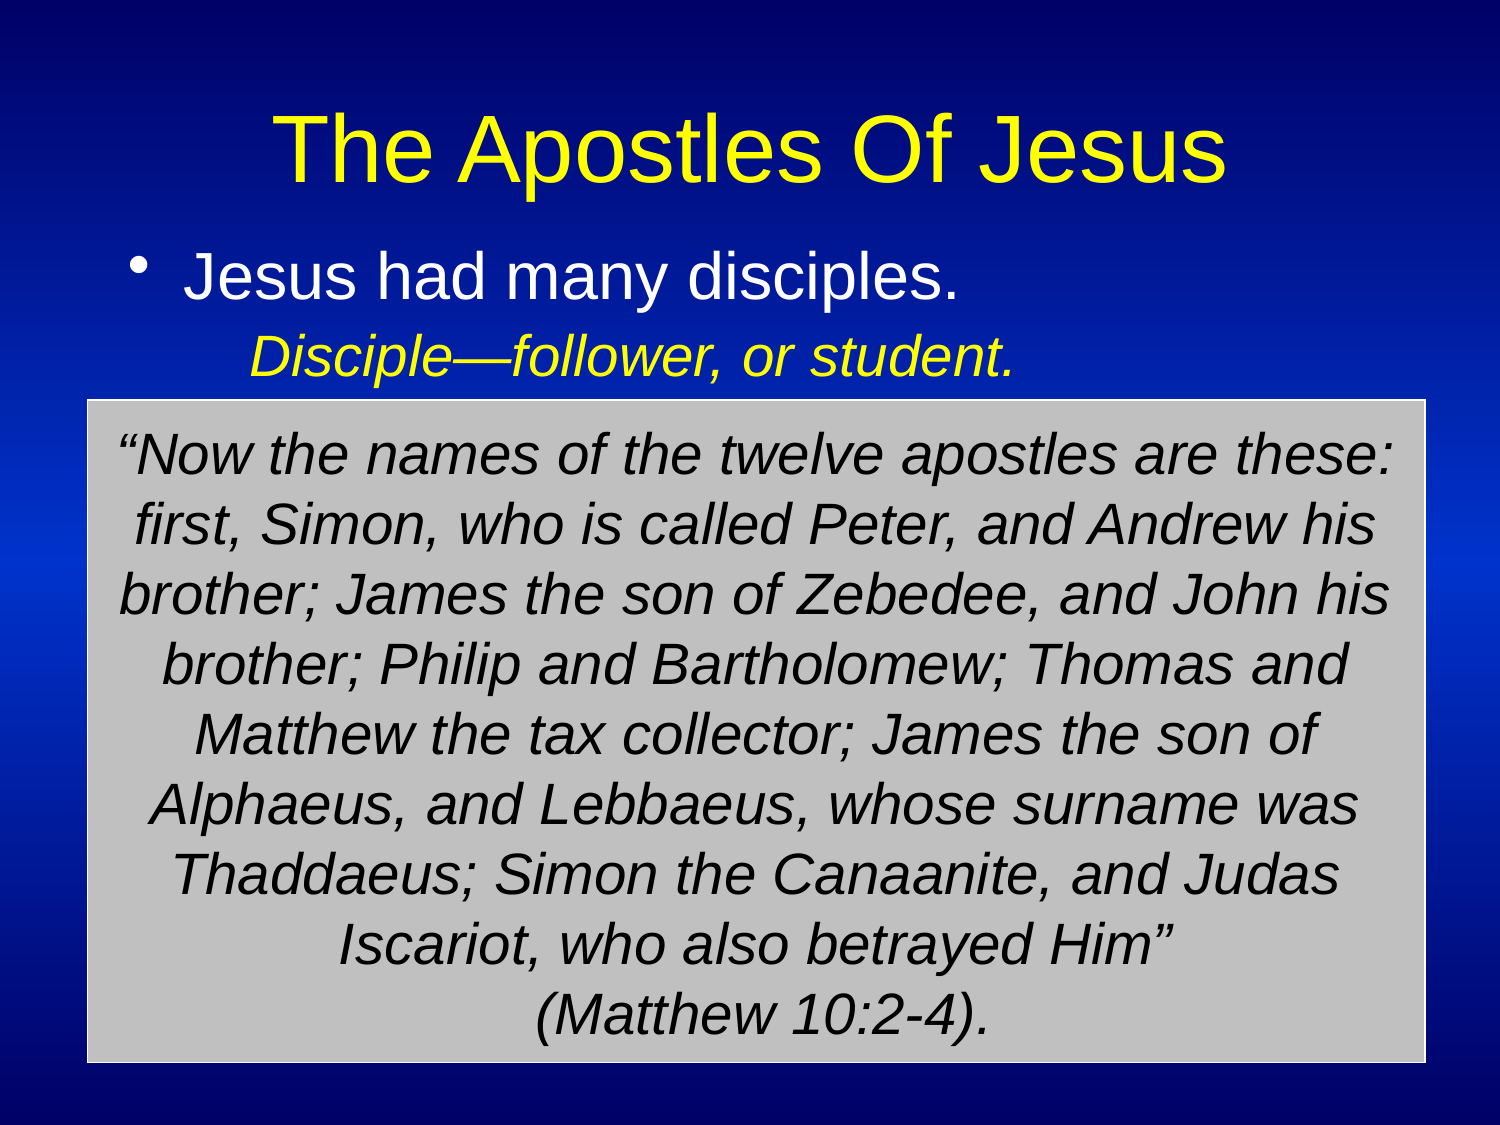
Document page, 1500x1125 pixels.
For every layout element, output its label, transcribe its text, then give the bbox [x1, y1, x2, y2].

list Jesus had many disciples. Disciple—follower, or student. Out of his disciples he chose 12 apostles. Apostle– one who is sent, special messenger. [112, 224, 1463, 575]
text_box “Now the names of the twelve apostles are these: first, Simon, who is called Peter, and Andrew his brother; James the son of Zebedee, and John his brother; Philip and Bartholomew; Thomas and Matthew the tax collector; James the son of Alphaeus, and Lebbaeus, whose surname was Thaddaeus; Simon the Canaanite, and Judas Iscariot, who also betrayed Him” (Matthew 10:2-4). [87, 399, 1425, 1063]
title The Apostles Of Jesus [37, 50, 1463, 238]
